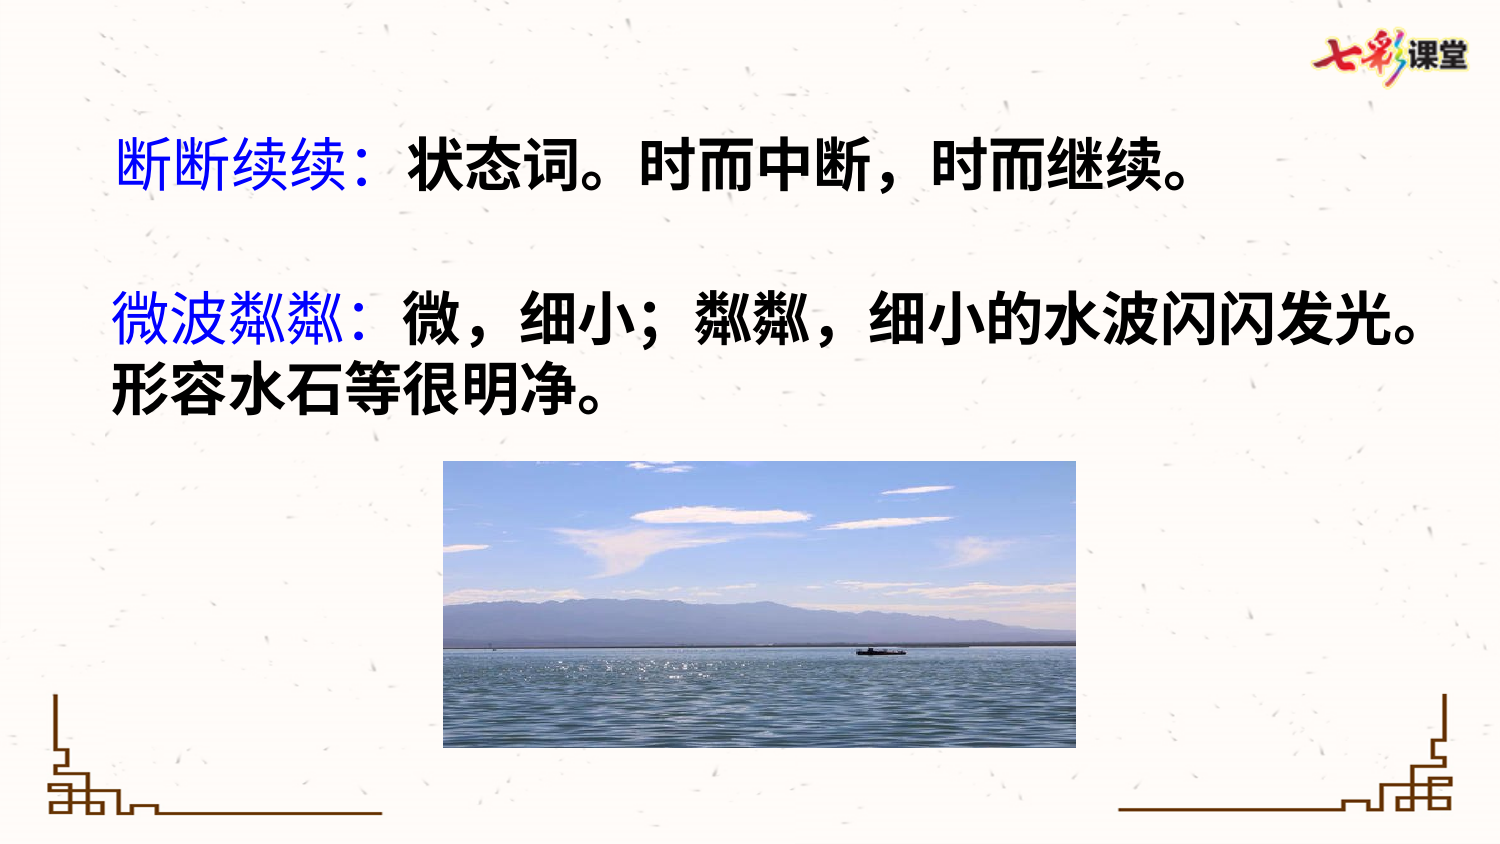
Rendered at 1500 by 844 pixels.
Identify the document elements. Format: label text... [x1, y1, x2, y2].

text_box 微波粼粼：微，细小；粼粼，细小的水波闪闪发光。形容水石等很明净。 [96, 274, 1423, 430]
text_box 断断续续：状态词。时而中断，时而继续。 [100, 120, 1237, 205]
picture [0, 0, 1500, 844]
